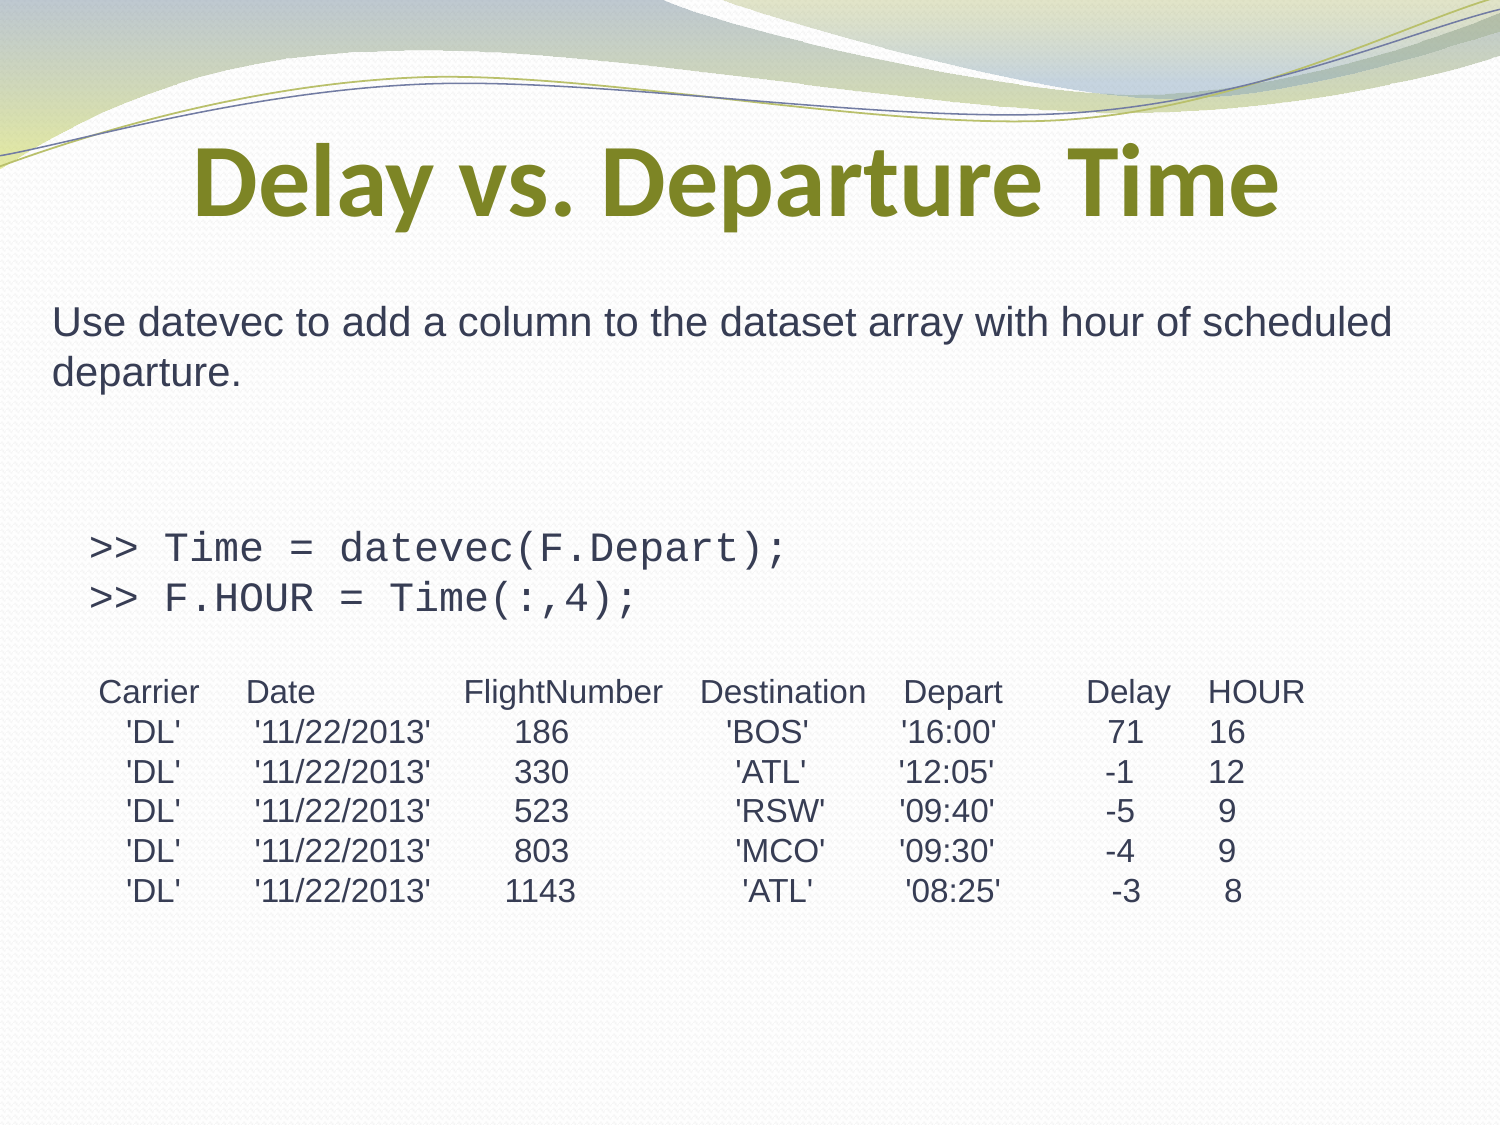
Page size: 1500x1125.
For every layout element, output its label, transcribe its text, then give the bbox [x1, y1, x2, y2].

title Delay vs. Departure Time [0, 50, 1475, 238]
text_box Use datevec to add a column to the dataset array with hour of scheduled departure. [37, 287, 1438, 403]
text_box >> Time = datevec(F.Depart); >> F.HOUR = Time(:,4); Carrier Date FlightNumber Destination Depart Delay HOUR 'DL' '11/22/2013' 186 'BOS' '16:00' 71 16 'DL' '11/22/2013' 330 'ATL' '12:05' -1 12 'DL' '11/22/2013' 523 'RSW' '09:40' -5 9 'DL' '11/22/2013' 803 'MCO' '09:30' -4 9 'DL' '11/22/2013' 1143 'ATL' '08:25' -3 8 [74, 512, 1475, 917]
